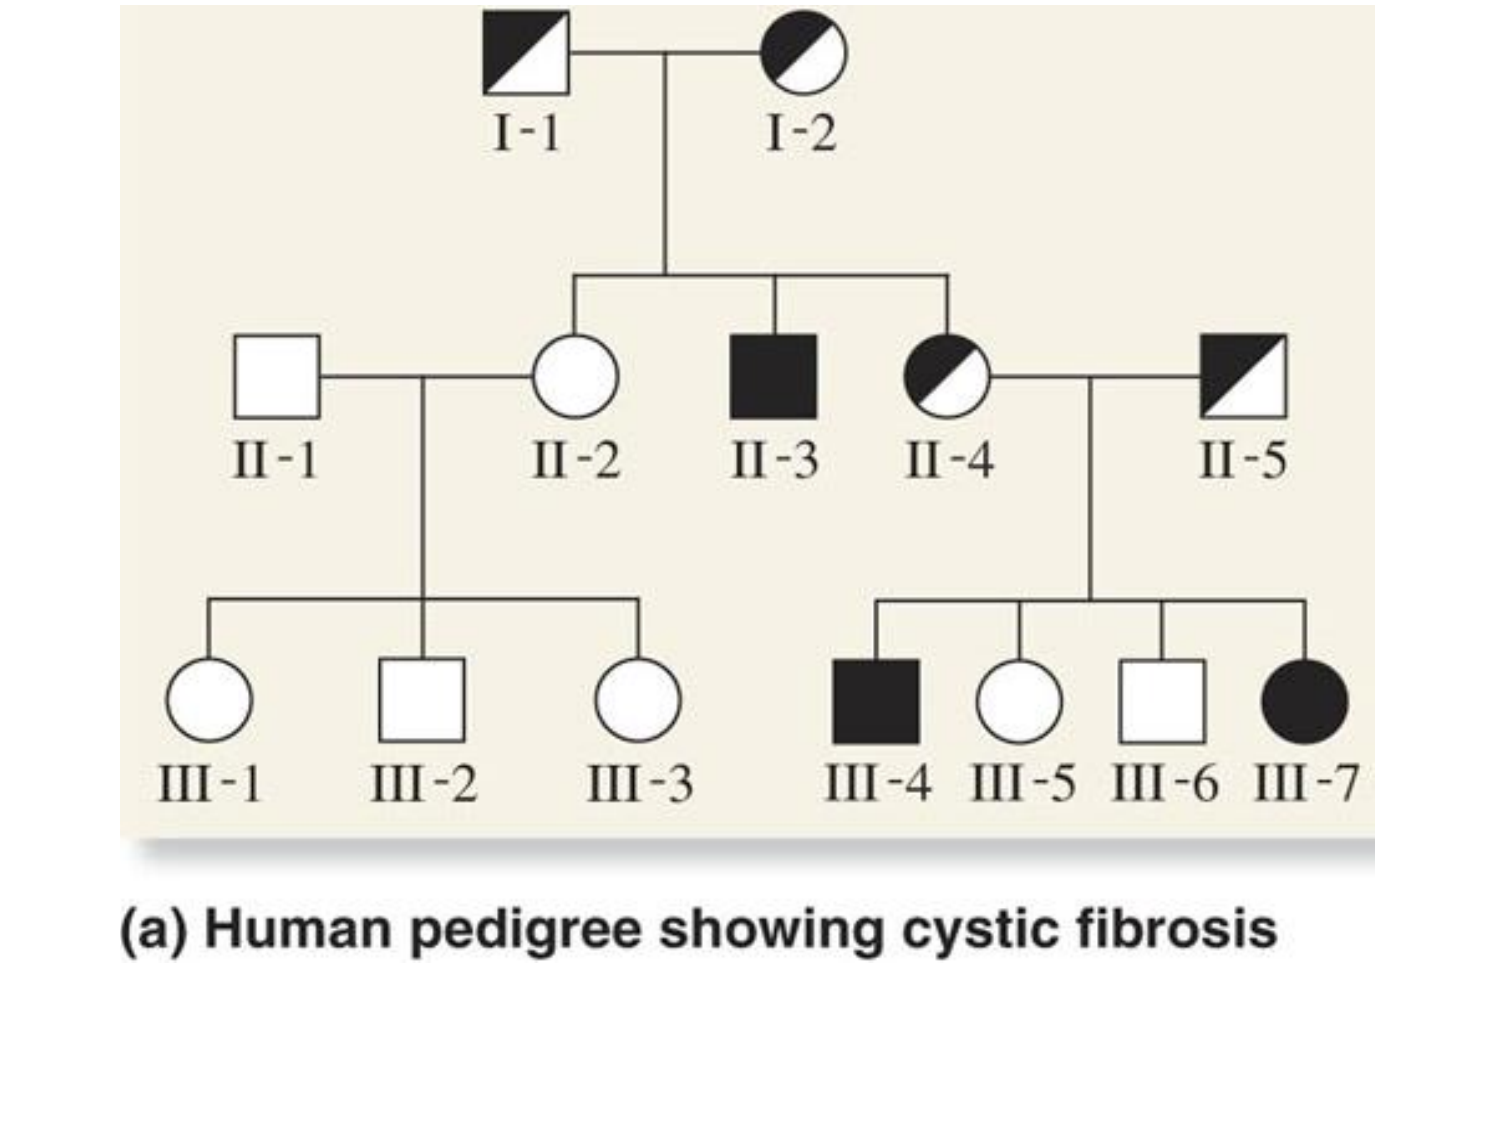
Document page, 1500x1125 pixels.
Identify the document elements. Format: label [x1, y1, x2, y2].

picture [112, 4, 1376, 963]
